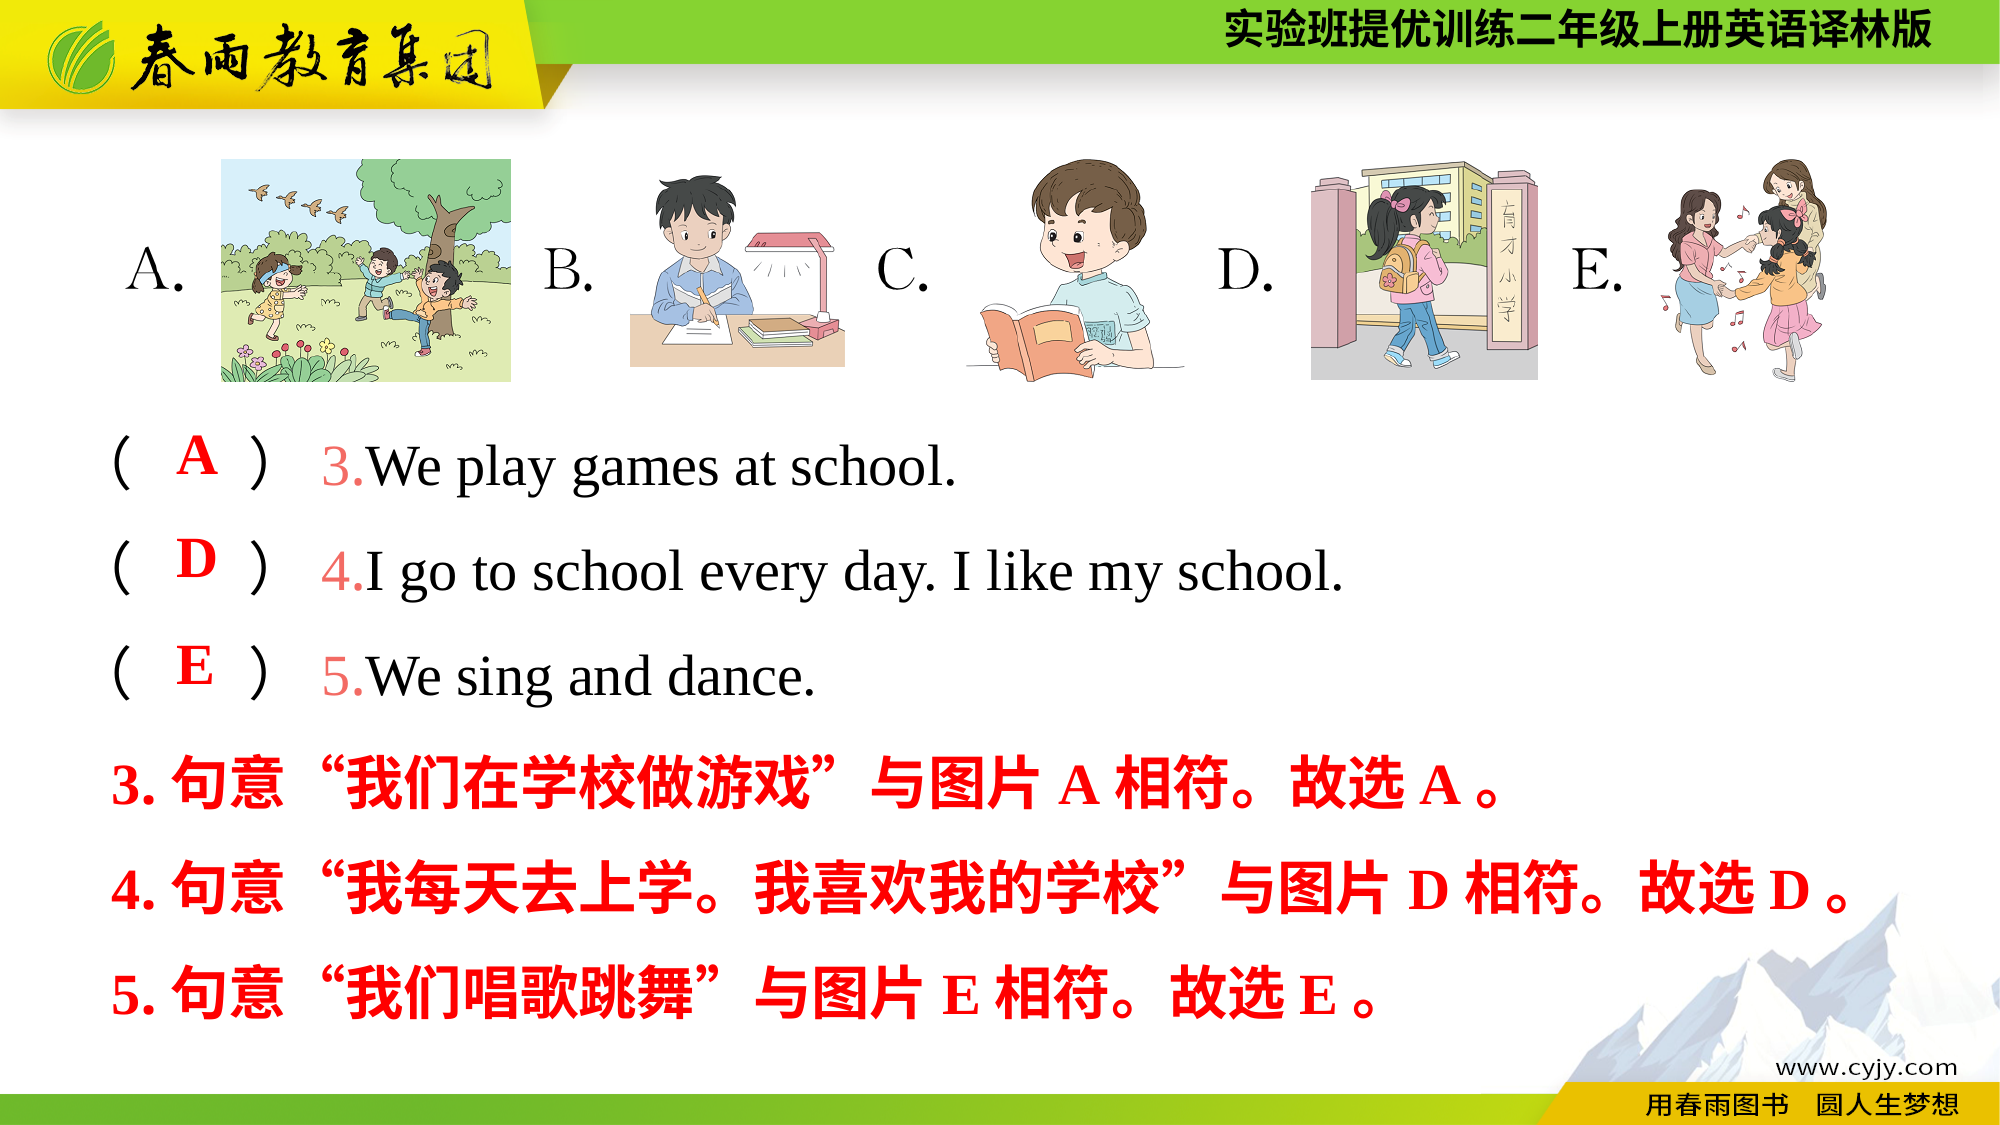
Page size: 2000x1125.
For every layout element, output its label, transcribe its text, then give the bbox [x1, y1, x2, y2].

list （ ）3.We play games at school. （ ）4.I go to school every day. I like my school. （ ）5.We sing and dance. [59, 384, 1944, 705]
picture [0, 0, 2000, 1125]
text_box 3.句意“我们在学校做游戏”与图片A相符。故选A。 4.句意“我每天去上学。我喜欢我的学校”与图片D相符。故选D。 5.句意“我们唱歌跳舞”与图片E相符。故选E。 [96, 704, 1981, 1034]
text_box D [161, 512, 249, 597]
text_box A [161, 409, 234, 494]
text_box E [161, 618, 231, 704]
